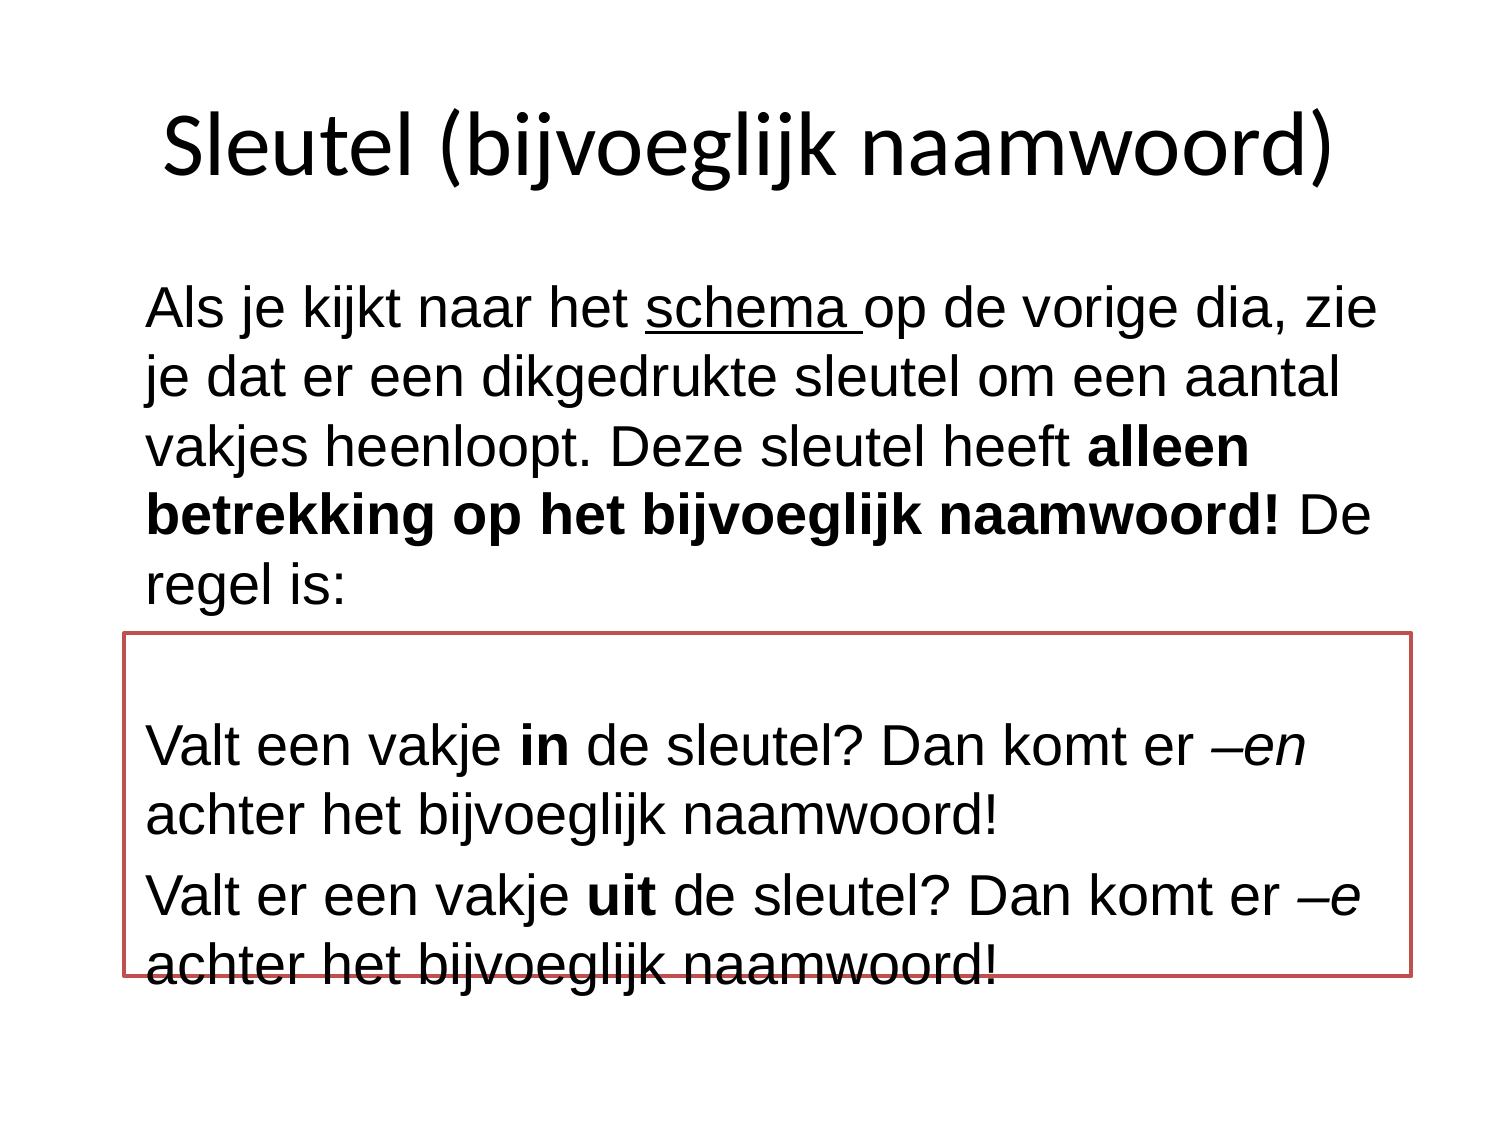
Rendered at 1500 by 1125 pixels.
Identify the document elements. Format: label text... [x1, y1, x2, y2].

title Sleutel (bijvoeglijk naamwoord) [75, 45, 1425, 233]
list Als je kijkt naar het schema op de vorige dia, zie je dat er een dikgedrukte sleutel om een aantal vakjes heenloopt. Deze sleutel heeft alleen betrekking op het bijvoeglijk naamwoord! De regel is: Valt een vakje in de sleutel? Dan komt er –en achter het bijvoeglijk naamwoord! Valt er een vakje uit de sleutel? Dan komt er –e achter het bijvoeglijk naamwoord! [75, 262, 1425, 1005]
